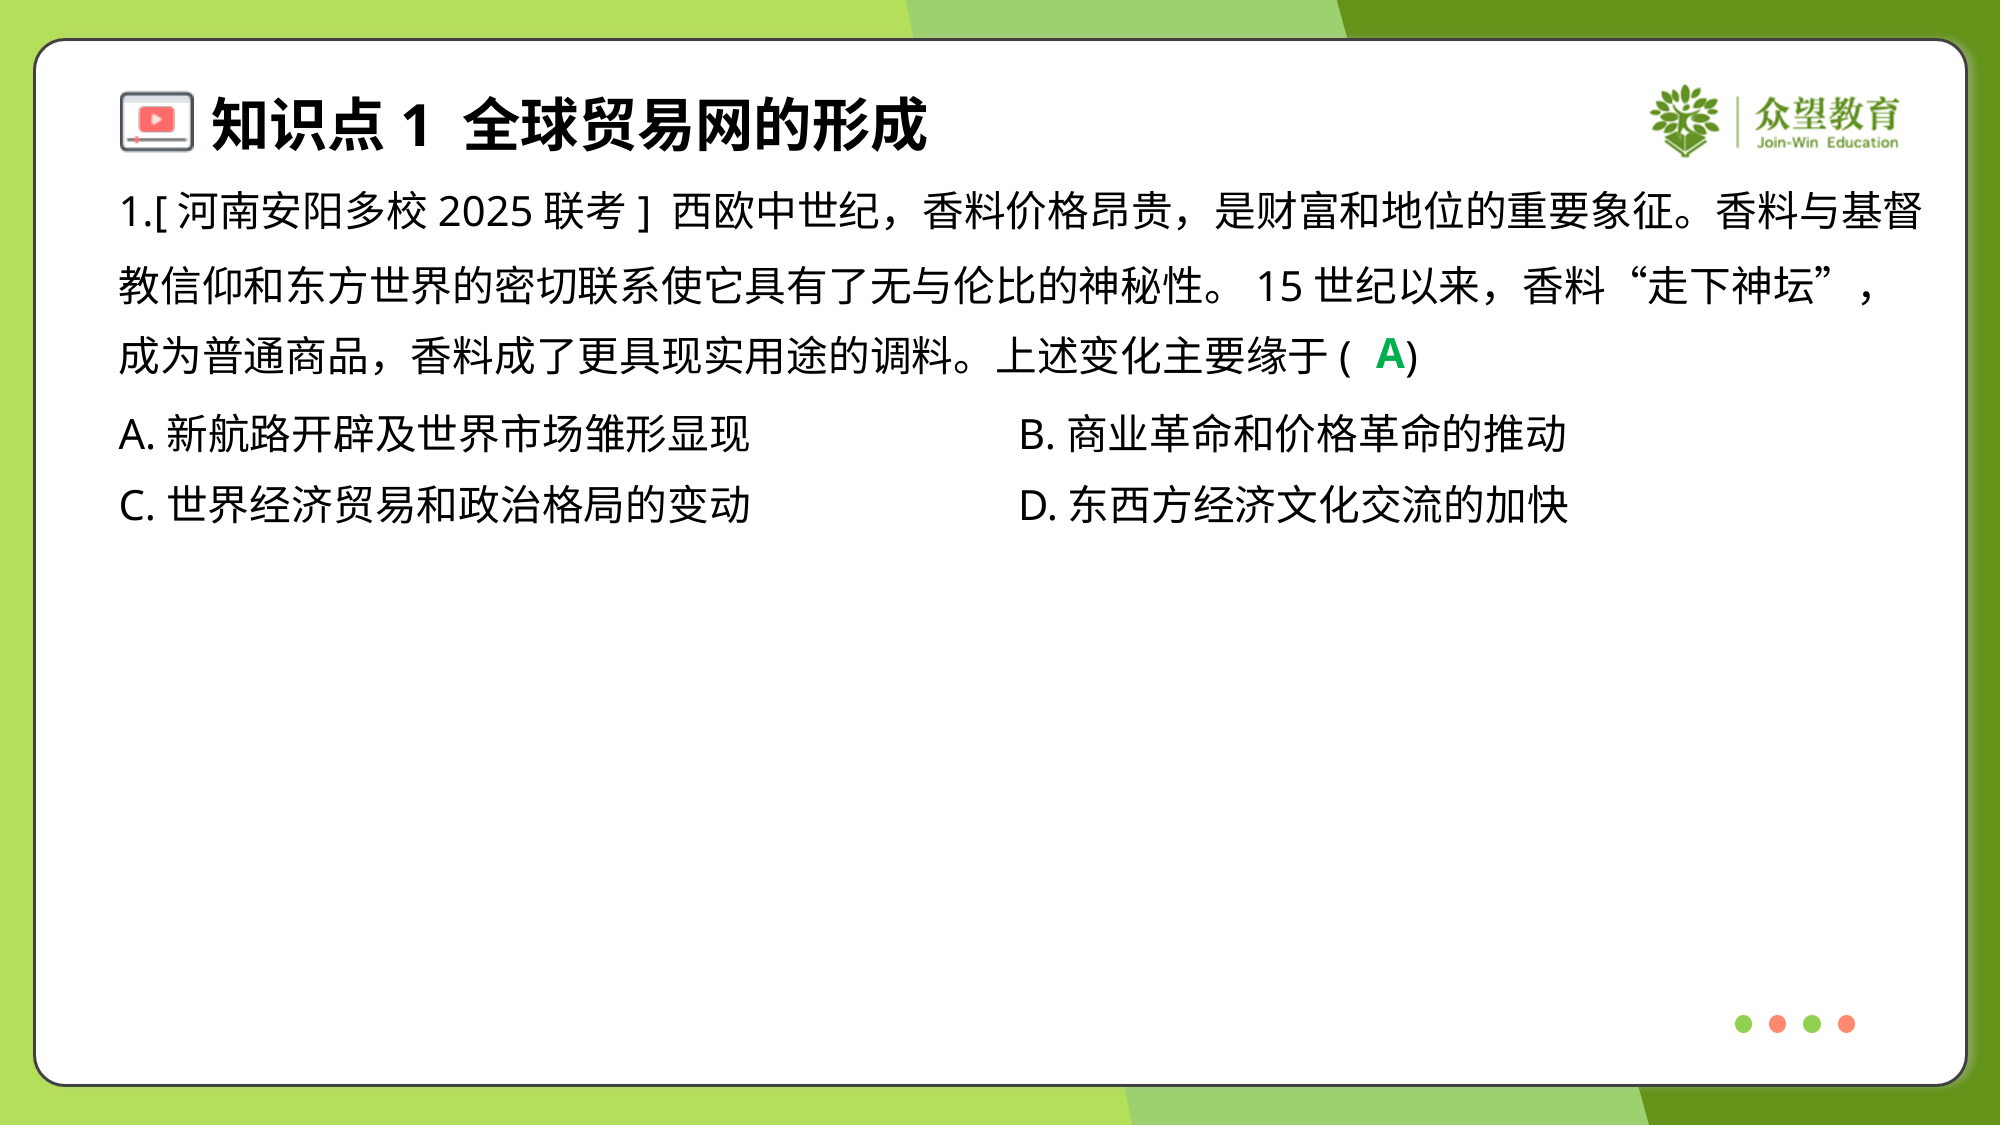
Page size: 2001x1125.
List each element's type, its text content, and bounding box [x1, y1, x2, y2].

text_box 1.[河南安阳多校2025联考] 西欧中世纪，香料价格昂贵，是财富和地位的重要象征。香料与基督 教信仰和东方世界的密切联系使它具有了无与伦比的神秘性。15世纪以来，香料“走下神坛”， 成为普通商品，香料成了更具现实用途的调料。上述变化主要缘于( ) [118, 159, 1883, 373]
text_box A.新航路开辟及世界市场雏形显现 B.商业革命和价格革命的推动 C.世界经济贸易和政治格局的变动 D.东西方经济文化交流的加快 [118, 382, 1883, 522]
picture [0, 0, 2000, 1125]
text_box A [1359, 306, 1422, 371]
